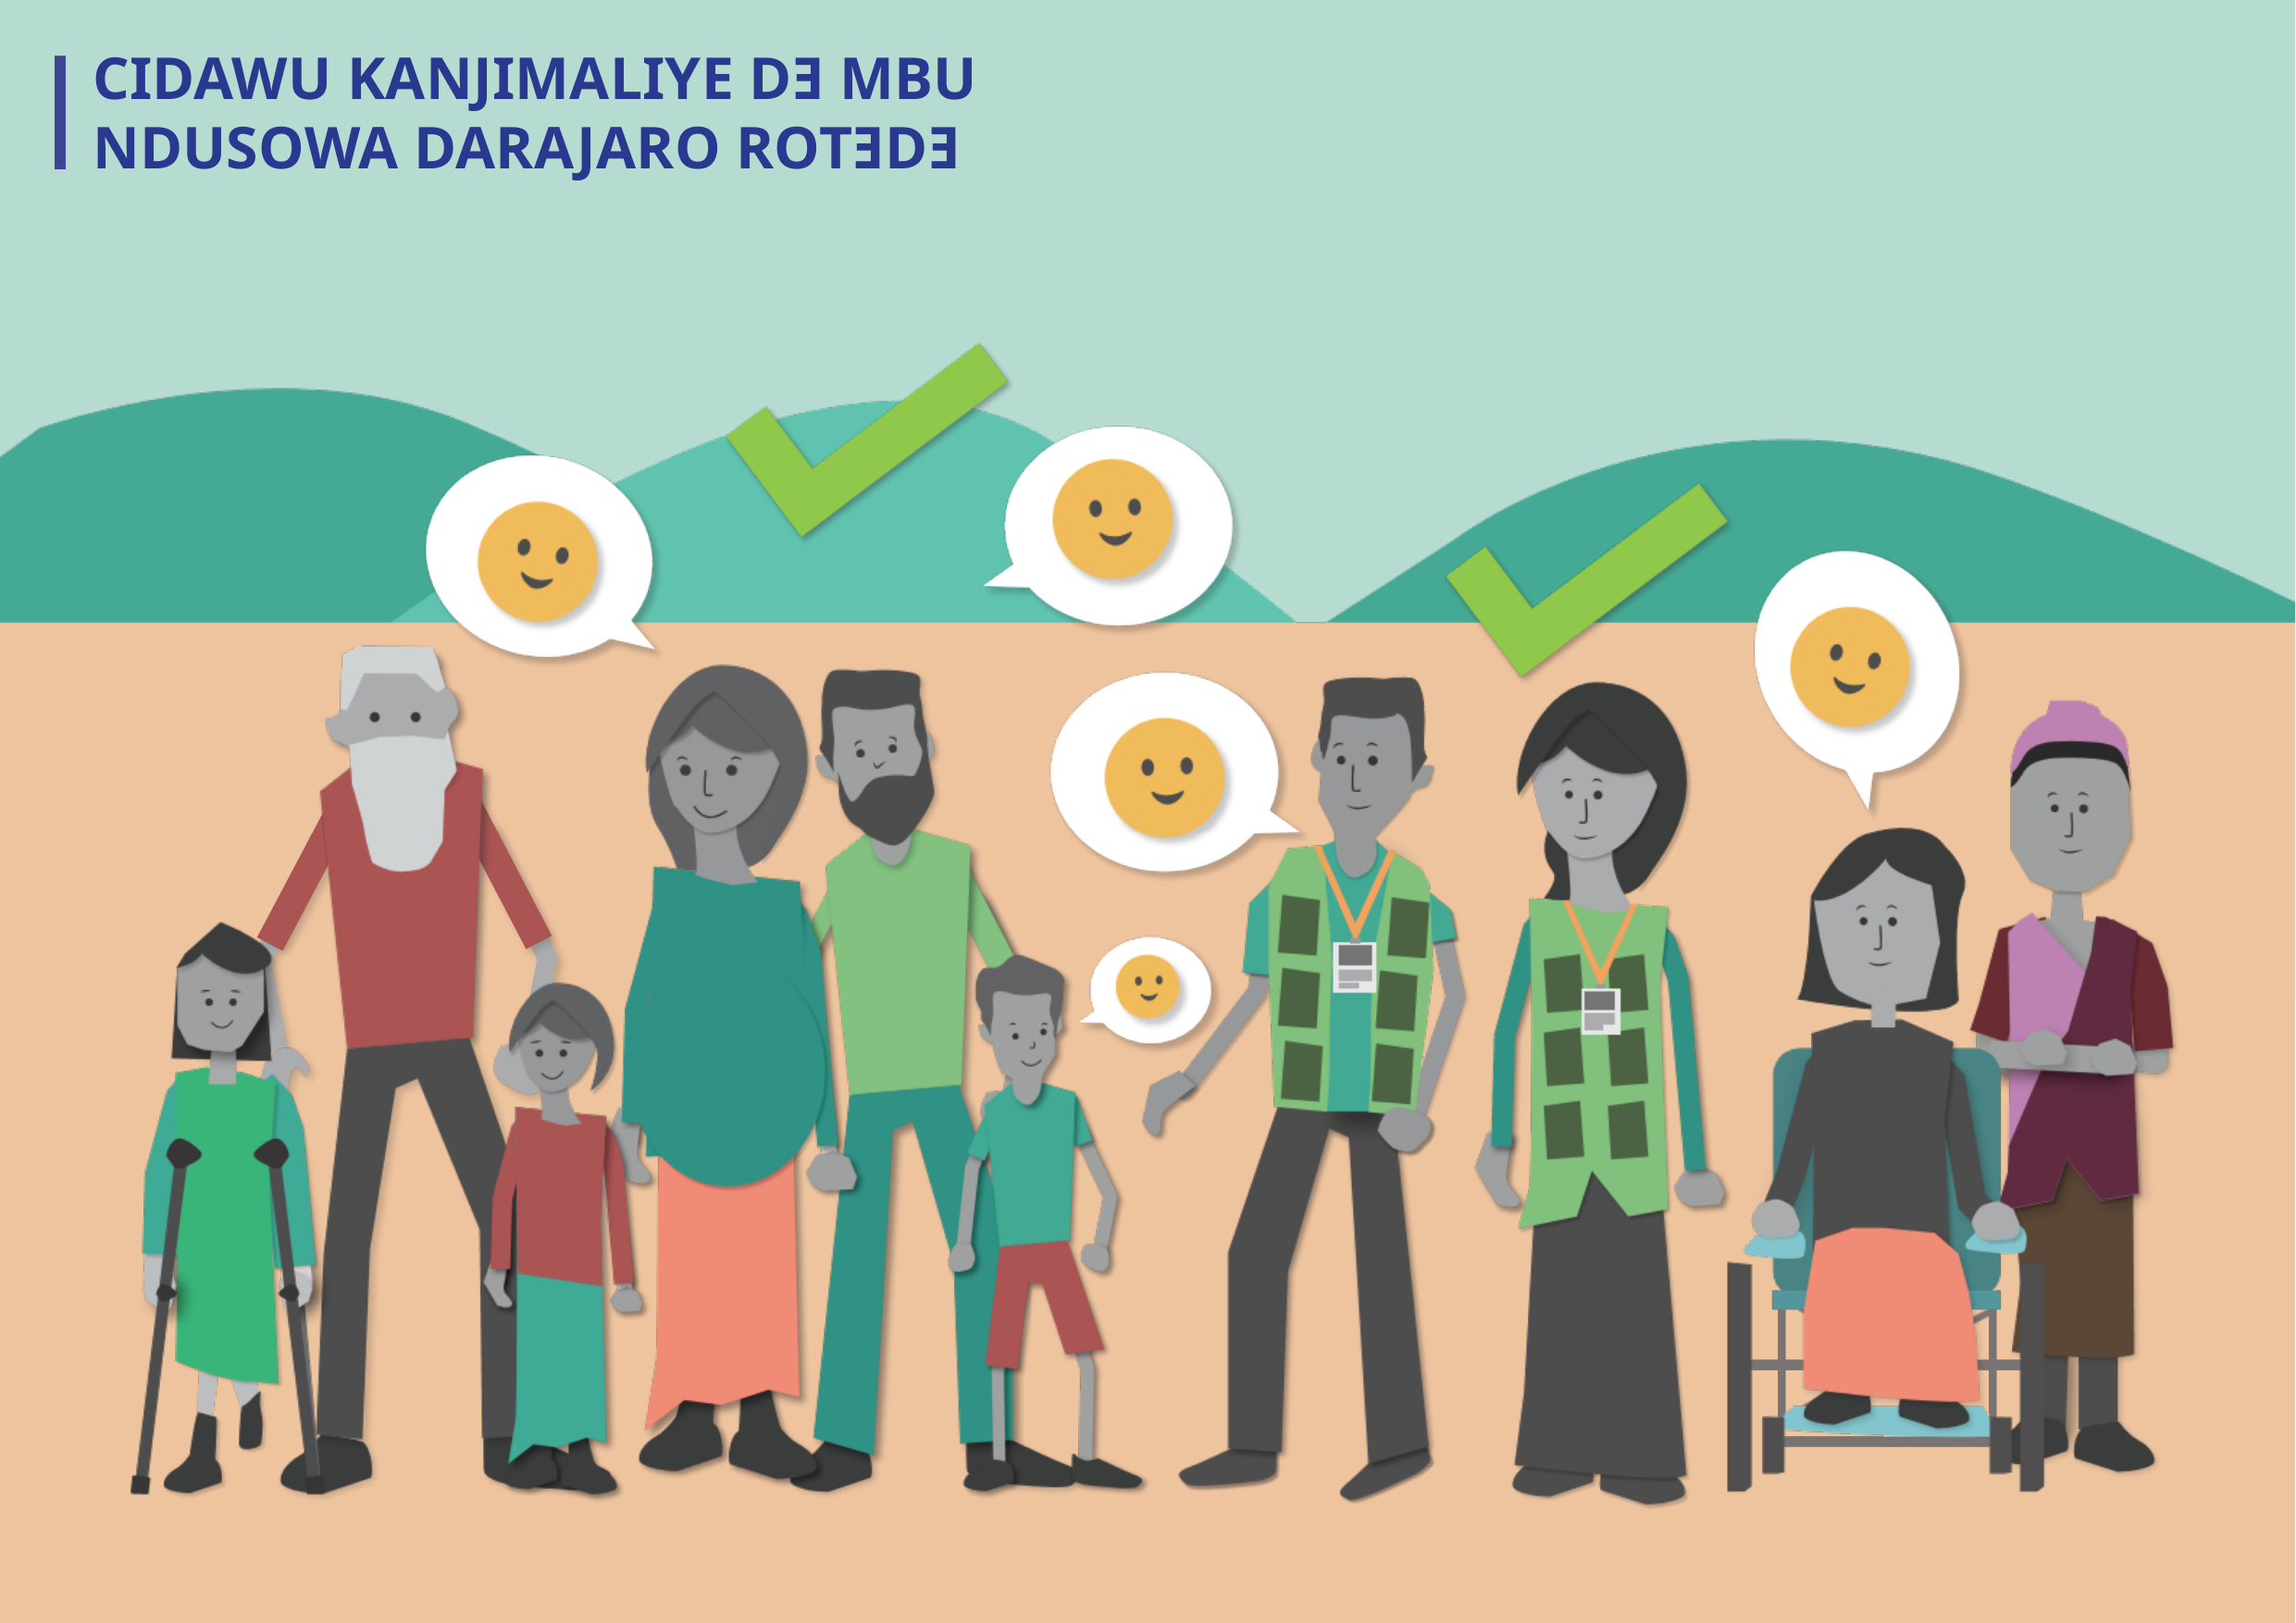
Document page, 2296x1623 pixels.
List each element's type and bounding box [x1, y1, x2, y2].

text_box [0, 0, 2296, 1623]
